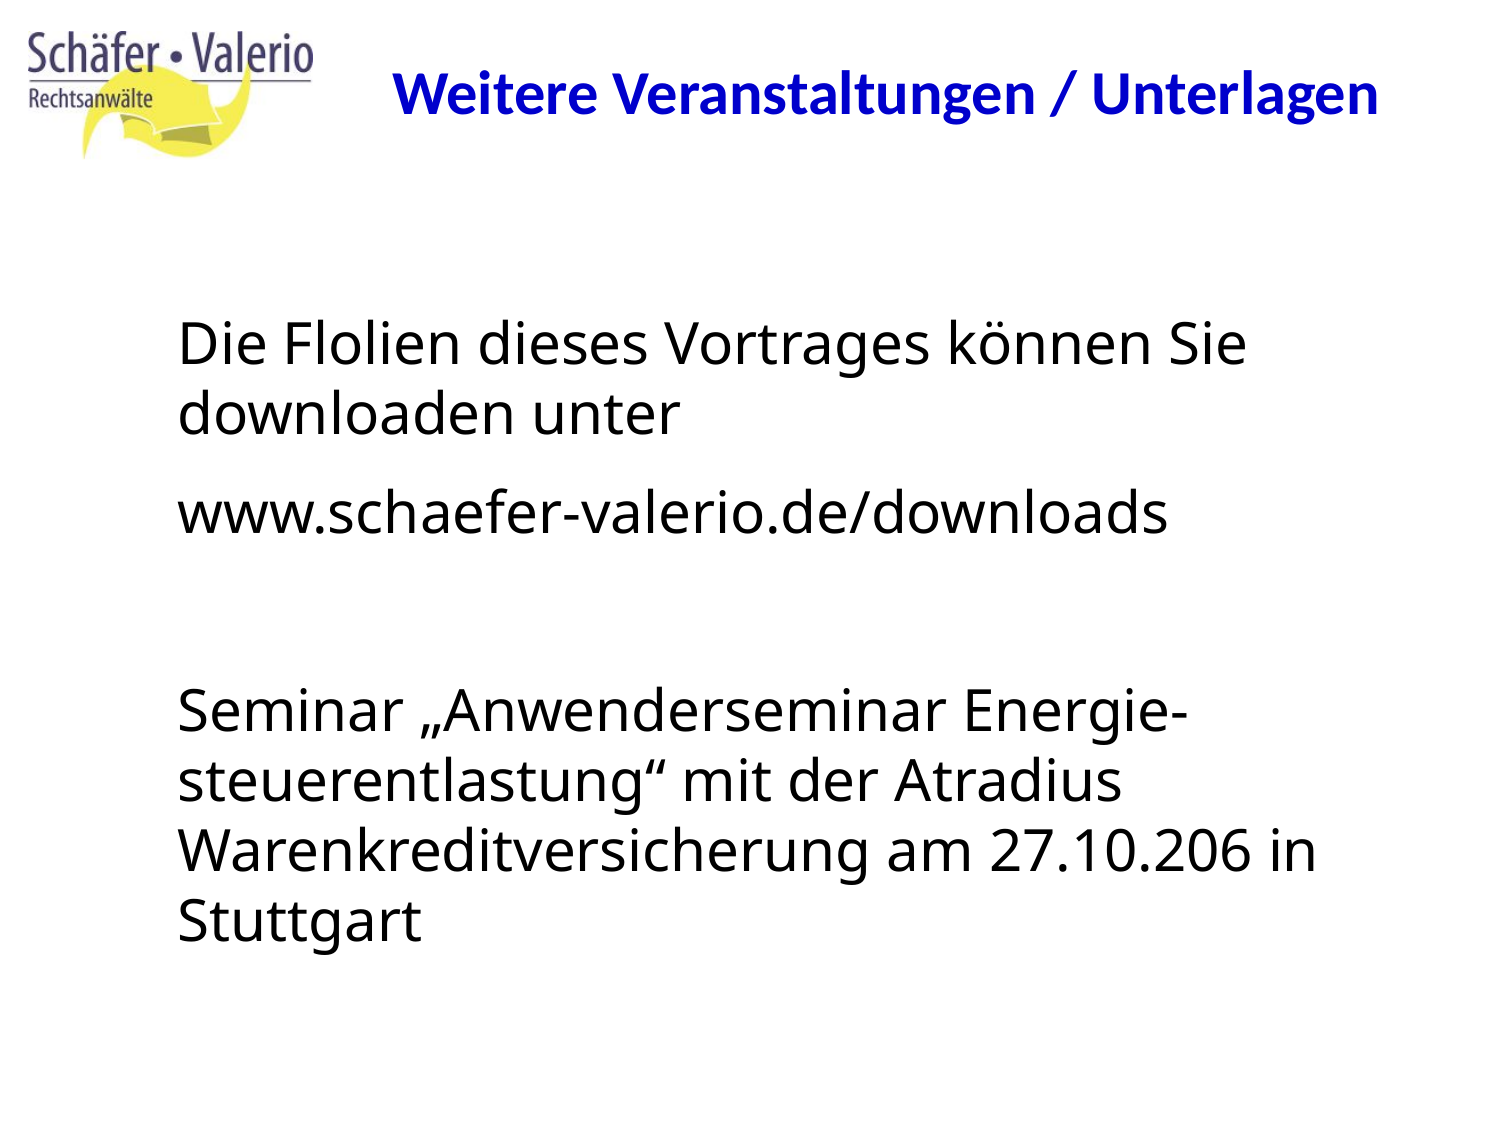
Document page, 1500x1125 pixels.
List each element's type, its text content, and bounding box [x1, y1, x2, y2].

text_box Weitere Veranstaltungen / Unterlagen [348, 45, 1425, 138]
text_box Die Flolien dieses Vortrages können Sie downloaden unter www.schaefer-valerio.de/downloads Seminar „Anwenderseminar Energie-steuerentlastung“ mit der Atradius Warenkreditversicherung am 27.10.206 in Stuttgart [162, 298, 1471, 961]
picture [28, 31, 314, 160]
